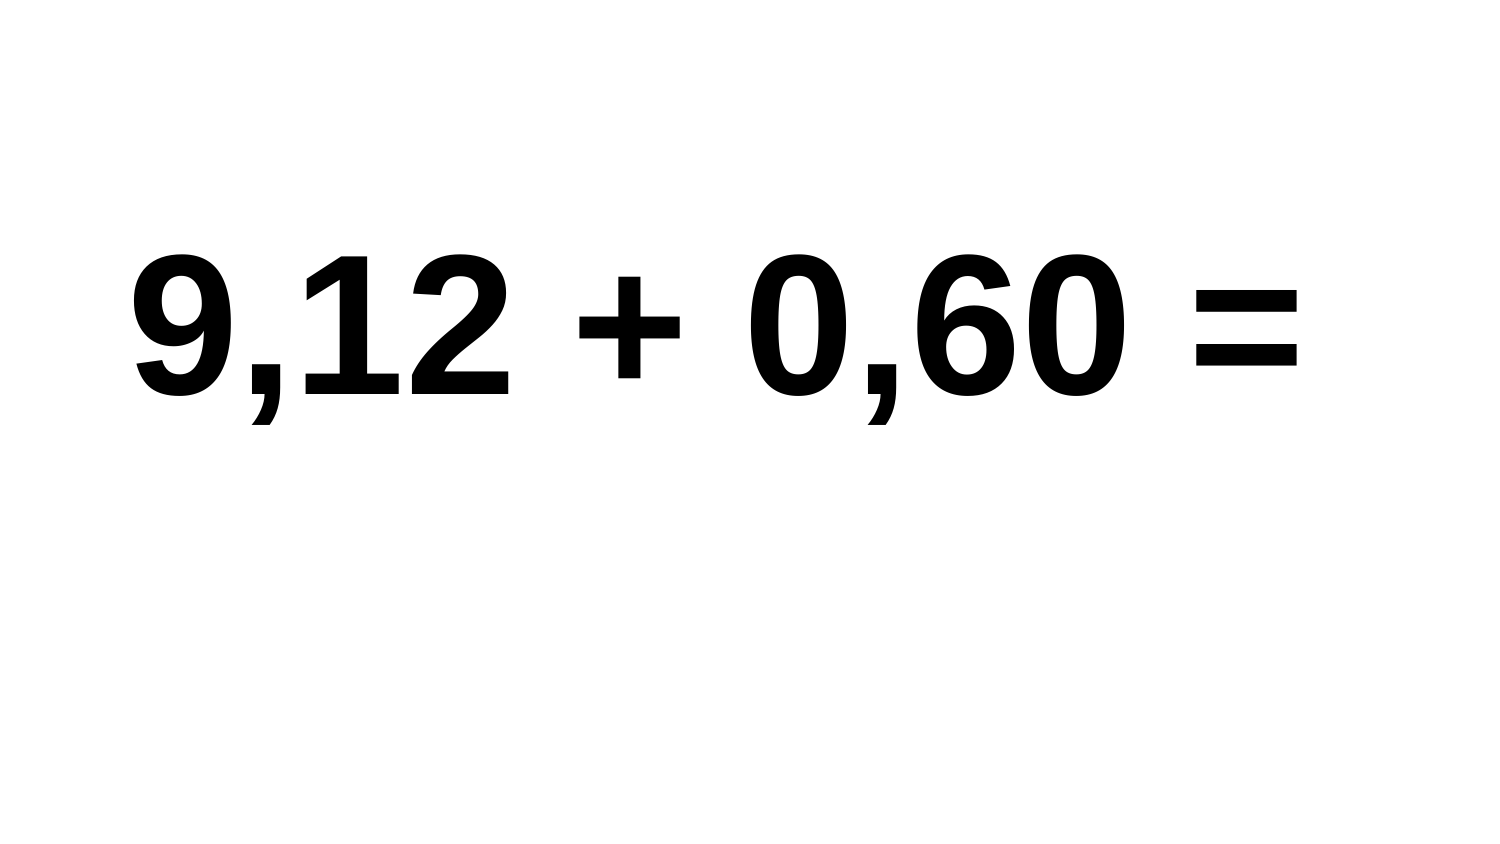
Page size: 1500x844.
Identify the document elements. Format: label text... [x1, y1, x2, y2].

text_box 9,12 + 0,60 = [112, 259, 1388, 450]
